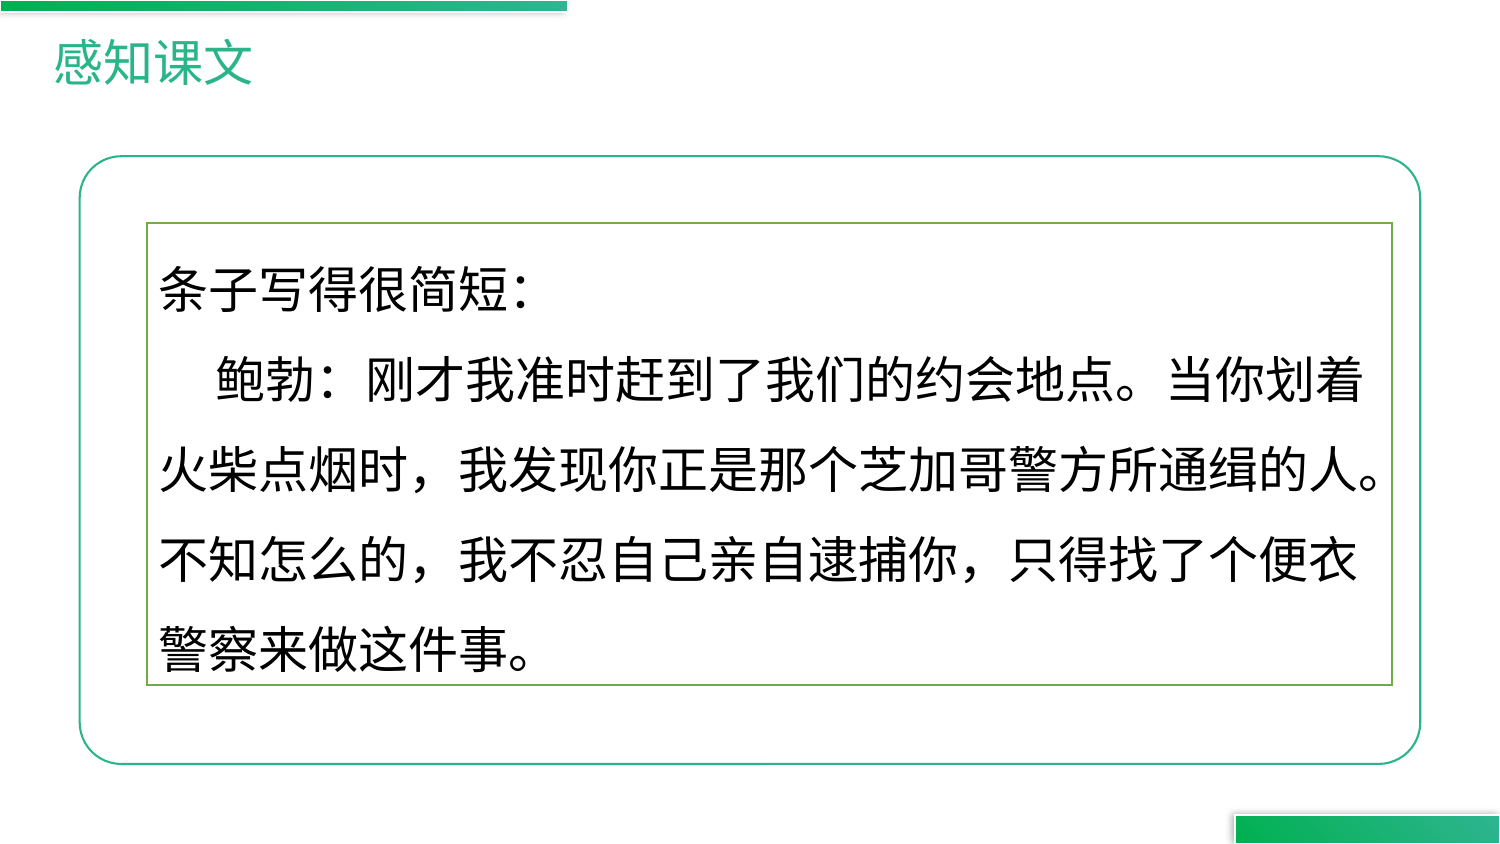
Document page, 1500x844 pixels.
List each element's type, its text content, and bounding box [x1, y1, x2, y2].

list 感知课文 [41, 32, 382, 94]
text_box 条子写得很简短： 鲍勃：刚才我准时赶到了我们的约会地点。当你划着火柴点烟时，我发现你正是那个芝加哥警方所通缉的人。不知怎么的，我不忍自己亲自逮捕你，只得找了个便衣警察来做这件事。 [146, 222, 1393, 686]
